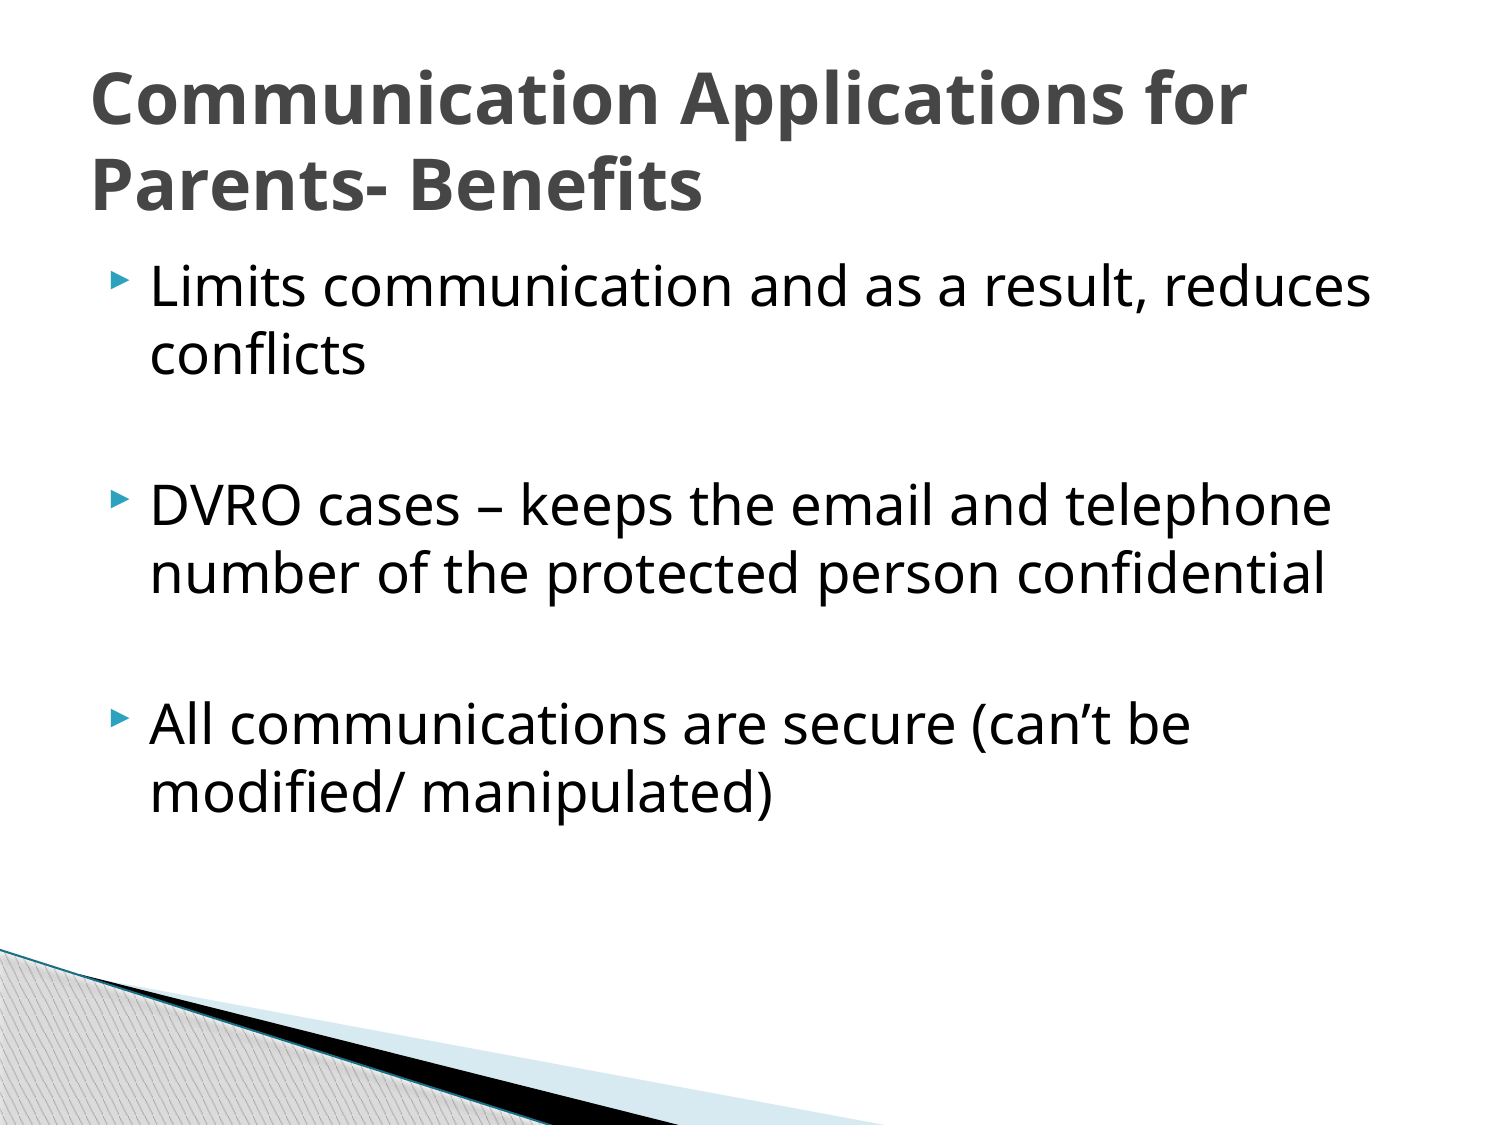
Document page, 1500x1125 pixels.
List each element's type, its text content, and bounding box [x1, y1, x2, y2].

title Communication Applications for Parents- Benefits [75, 45, 1425, 233]
list Limits communication and as a result, reduces conflicts DVRO cases – keeps the email and telephone number of the protected person confidential All communications are secure (can’t be modified/ manipulated) [75, 243, 1425, 986]
